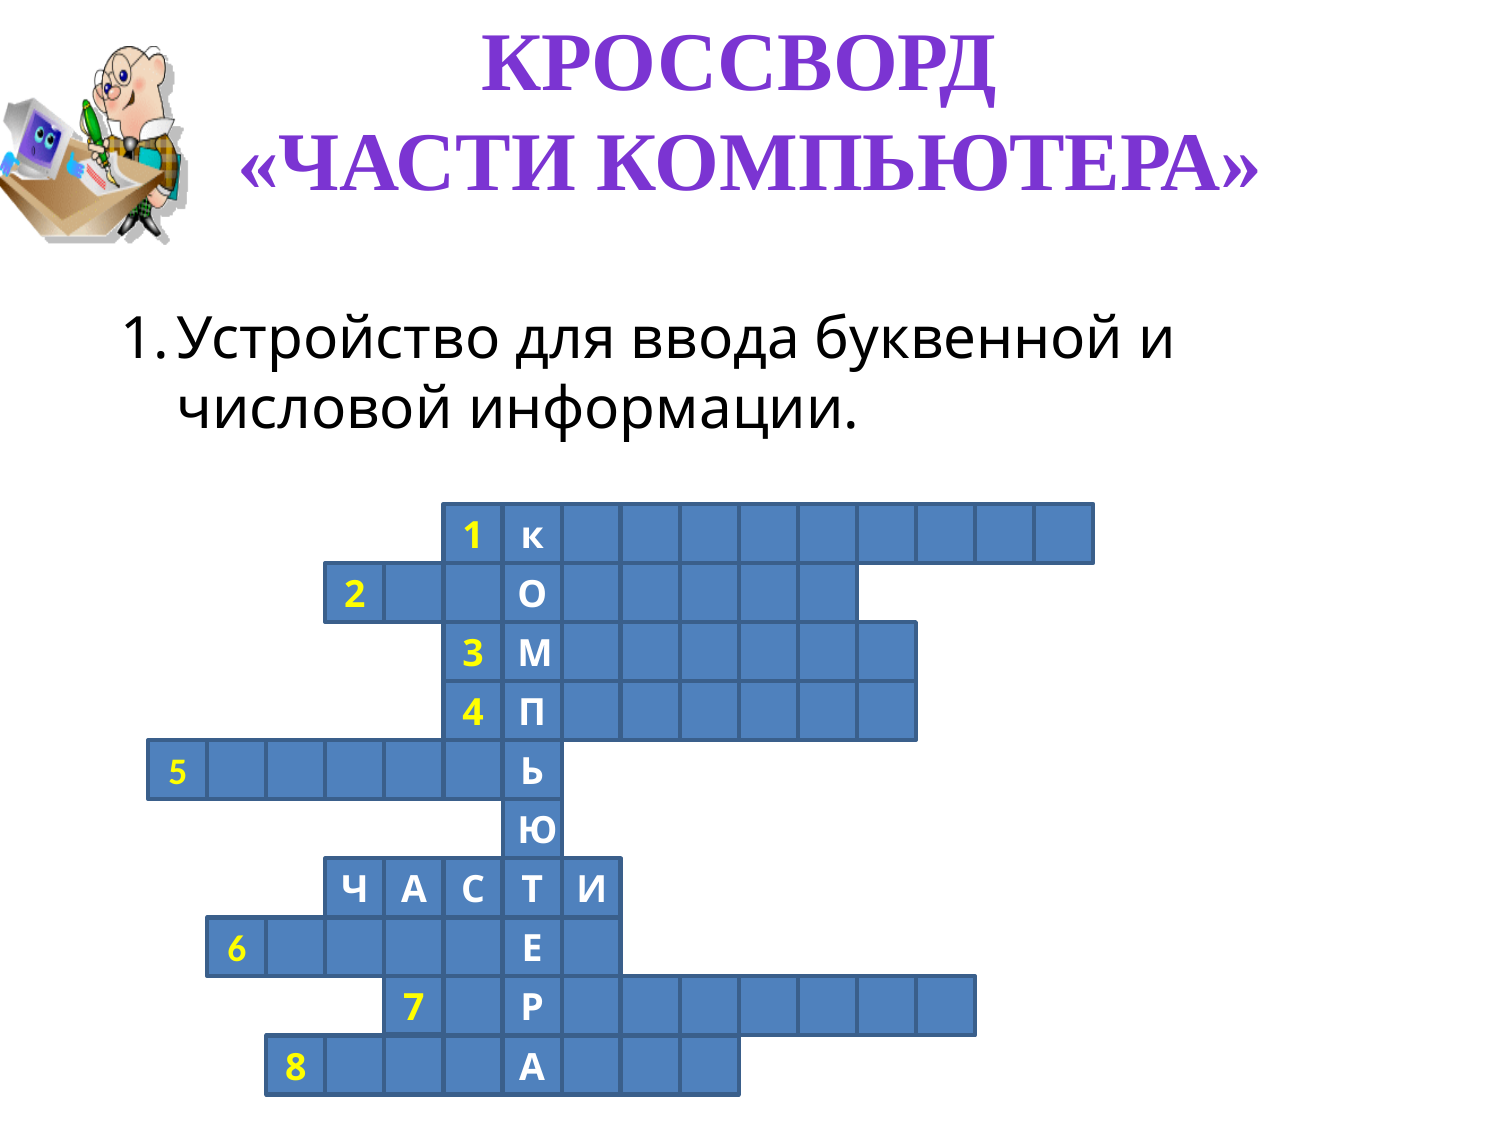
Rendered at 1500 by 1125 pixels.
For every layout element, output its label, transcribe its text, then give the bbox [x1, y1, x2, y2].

text_box [737, 679, 796, 742]
text_box [560, 974, 618, 1033]
text_box [800, 561, 859, 620]
text_box [446, 915, 505, 974]
text_box А [505, 1033, 564, 1097]
text_box [382, 561, 441, 624]
text_box [914, 502, 973, 565]
text_box [560, 561, 618, 620]
text_box [560, 502, 618, 561]
text_box [386, 915, 446, 974]
text_box [678, 561, 737, 620]
text_box [564, 1033, 618, 1097]
text_box 4 [441, 679, 501, 738]
text_box [618, 974, 678, 1033]
text_box [618, 502, 678, 561]
text_box 6 [205, 915, 268, 978]
text_box [737, 561, 800, 620]
text_box [859, 620, 918, 679]
text_box [796, 679, 855, 742]
text_box [1032, 502, 1095, 565]
text_box Р [505, 974, 560, 1033]
text_box [859, 974, 918, 1037]
text_box [623, 620, 682, 679]
text_box к [501, 502, 560, 561]
text_box С [446, 856, 505, 915]
text_box [327, 1033, 386, 1097]
text_box 3 [441, 620, 505, 679]
text_box 1 [441, 502, 501, 561]
picture [0, 46, 181, 240]
text_box [327, 738, 386, 801]
text_box [327, 915, 386, 978]
text_box А [386, 856, 446, 915]
text_box И [560, 856, 623, 915]
text_box [209, 738, 268, 801]
text_box [618, 679, 678, 742]
text_box 8 [264, 1033, 327, 1097]
text_box [682, 620, 741, 679]
text_box [855, 679, 918, 742]
text_box П [501, 679, 560, 738]
text_box [973, 502, 1032, 565]
text_box [796, 502, 855, 561]
text_box Устройство для ввода буквенной и числовой информации. [105, 292, 1418, 448]
text_box [618, 1033, 678, 1097]
text_box 2 [323, 561, 382, 624]
text_box Ь [505, 738, 564, 797]
text_box 7 [382, 974, 446, 1033]
text_box [799, 620, 859, 679]
text_box 5 [146, 738, 209, 801]
text_box [678, 974, 737, 1033]
text_box М [505, 620, 564, 679]
text_box [268, 915, 327, 978]
text_box Ч [323, 856, 386, 915]
text_box [741, 620, 800, 679]
text_box [737, 974, 796, 1037]
text_box [268, 738, 327, 801]
text_box [386, 1033, 446, 1097]
text_box О [501, 561, 560, 620]
text_box [918, 974, 977, 1037]
text_box [618, 561, 678, 620]
text_box [386, 738, 446, 801]
text_box [855, 502, 914, 565]
text_box [564, 915, 623, 974]
text_box [441, 561, 501, 620]
text_box [446, 1033, 505, 1097]
text_box Т [505, 856, 560, 915]
text_box Кроссворд «Части компьютера» [0, 0, 1500, 215]
text_box Е [505, 915, 564, 974]
text_box Ю [501, 797, 564, 856]
text_box [446, 738, 505, 801]
text_box [446, 974, 505, 1033]
text_box [564, 620, 623, 679]
text_box [678, 1033, 741, 1097]
text_box [678, 502, 737, 561]
text_box [796, 974, 859, 1037]
text_box [678, 679, 737, 742]
text_box [737, 502, 796, 561]
text_box [560, 679, 618, 742]
